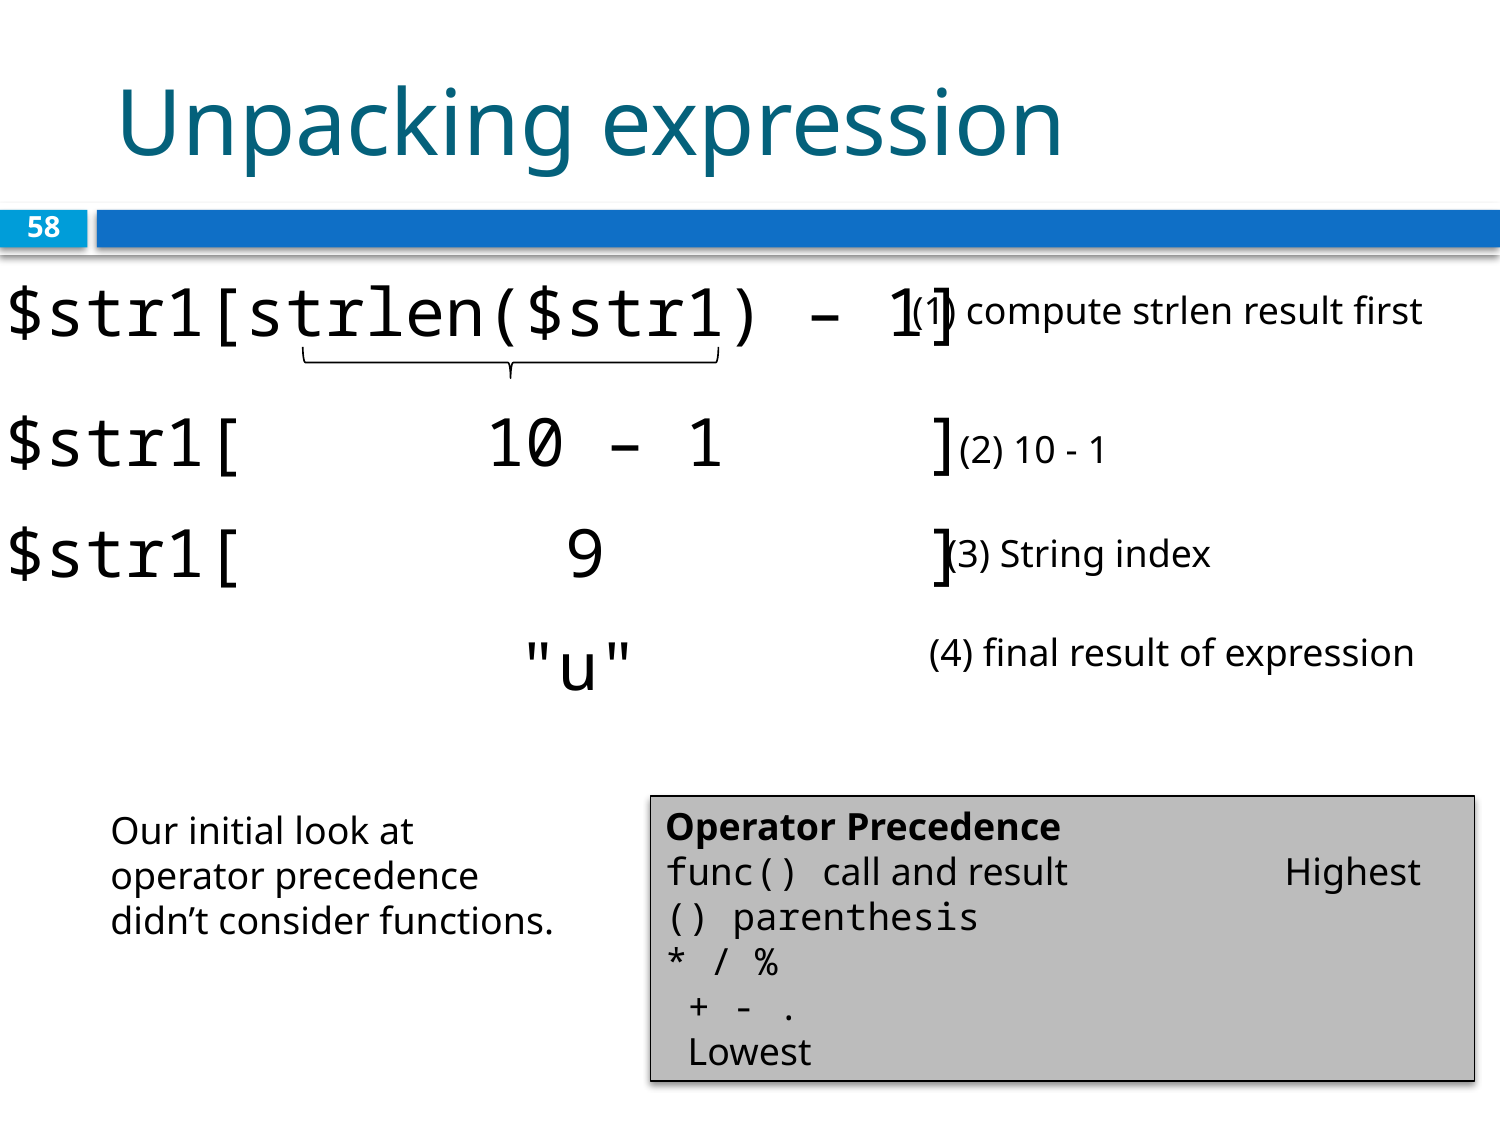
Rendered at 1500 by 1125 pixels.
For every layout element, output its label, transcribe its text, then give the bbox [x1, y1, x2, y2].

text_box Our initial look at operator precedence didn’t consider functions. [95, 799, 591, 995]
text_box $str1[ 10 – 1 ] [0, 392, 980, 487]
text_box $str1[strlen($str1) – 1] [0, 262, 980, 358]
text_box (3) String index [931, 522, 1236, 583]
text_box Operator Precedence func() call and result Highest () parenthesis * / % + - . Lowest [650, 795, 1475, 1082]
text_box "u" [503, 616, 654, 712]
text_box (2) 10 - 1 [944, 418, 1124, 479]
text_box [301, 346, 720, 380]
slide_number 58 [0, 208, 88, 249]
text_box (4) final result of expression [914, 621, 1431, 681]
title Unpacking expression [100, 37, 1439, 201]
text_box $str1[ 9 ] [0, 503, 980, 599]
text_box (1) compute strlen result first [897, 280, 1439, 340]
